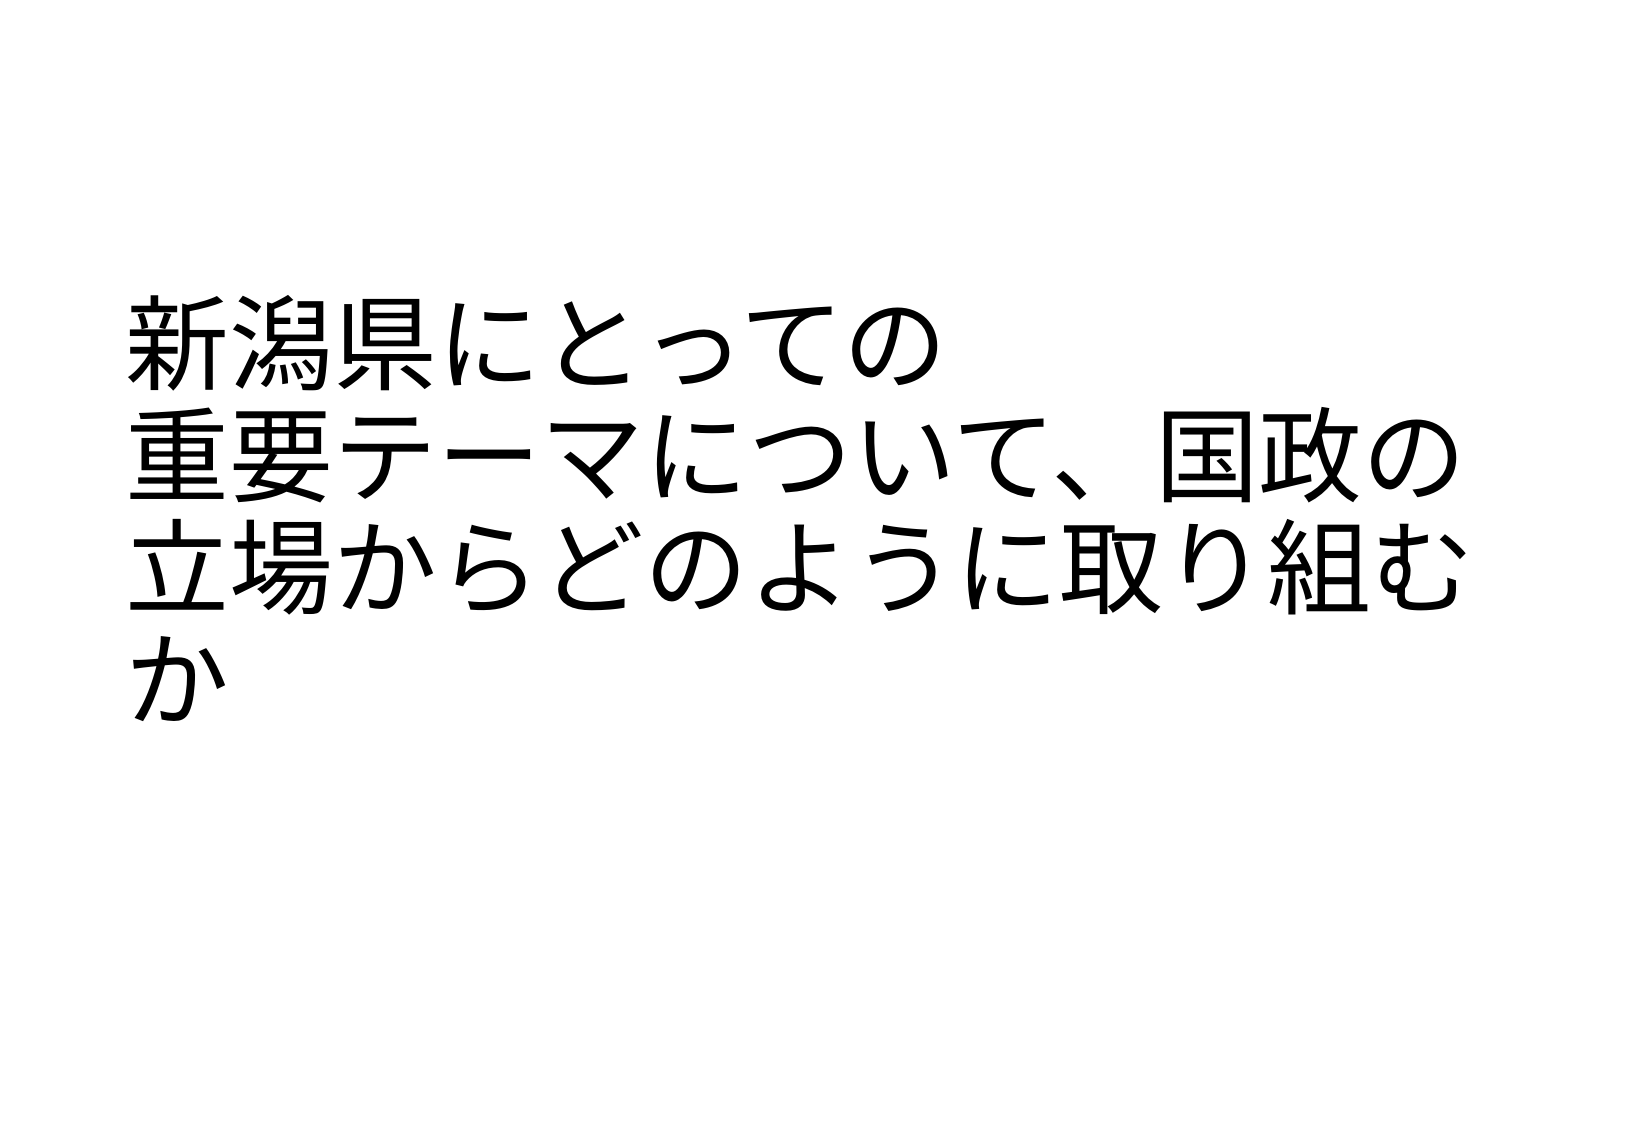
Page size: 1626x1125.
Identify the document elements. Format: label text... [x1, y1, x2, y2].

title 新潟県にとっての 重要テーマについて、国政の立場からどのように取り組むか [110, 280, 1513, 749]
